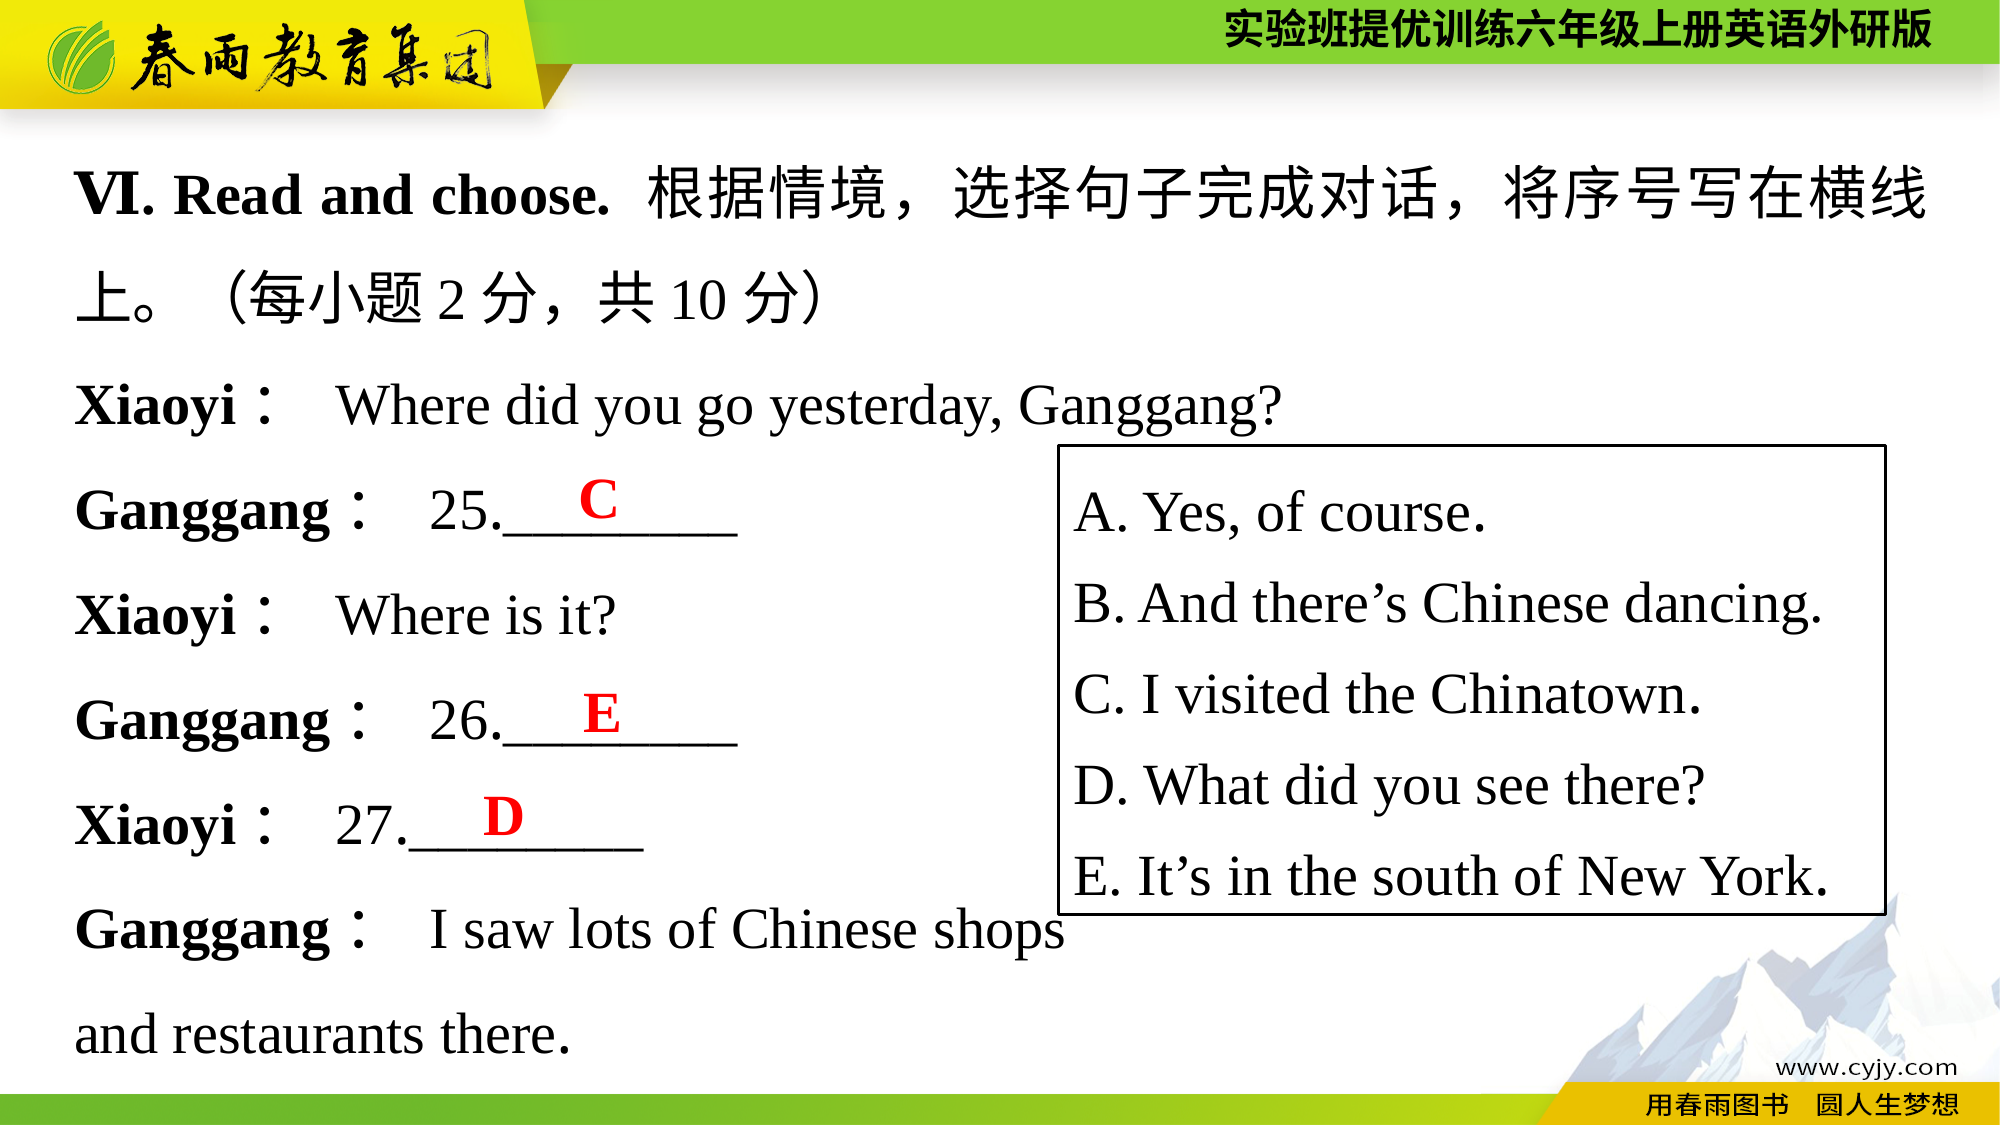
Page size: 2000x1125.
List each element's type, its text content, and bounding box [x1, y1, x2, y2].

text_box C [563, 452, 636, 538]
picture [0, 0, 2000, 1125]
text_box A. Yes, of course. B. And there’s Chinese dancing. C. I visited the Chinatown. D. What did you see there? E. It’s in the south of New York. [1058, 445, 1886, 915]
text_box D [468, 769, 541, 855]
text_box E [568, 667, 638, 752]
list Ⅵ. Read and choose. 根据情境，选择句子完成对话，将序号写在横线上。（每小题2分，共10分） Xiaoyi： Where did you go yesterday, Ganggang? Ganggang： 25.________ Xiaoyi： Where is it? Ganggang： 26.________ Xiaoyi： 27.________ Ganggang： I saw lots of Chinese shops and restaurants there. [59, 113, 1944, 1083]
